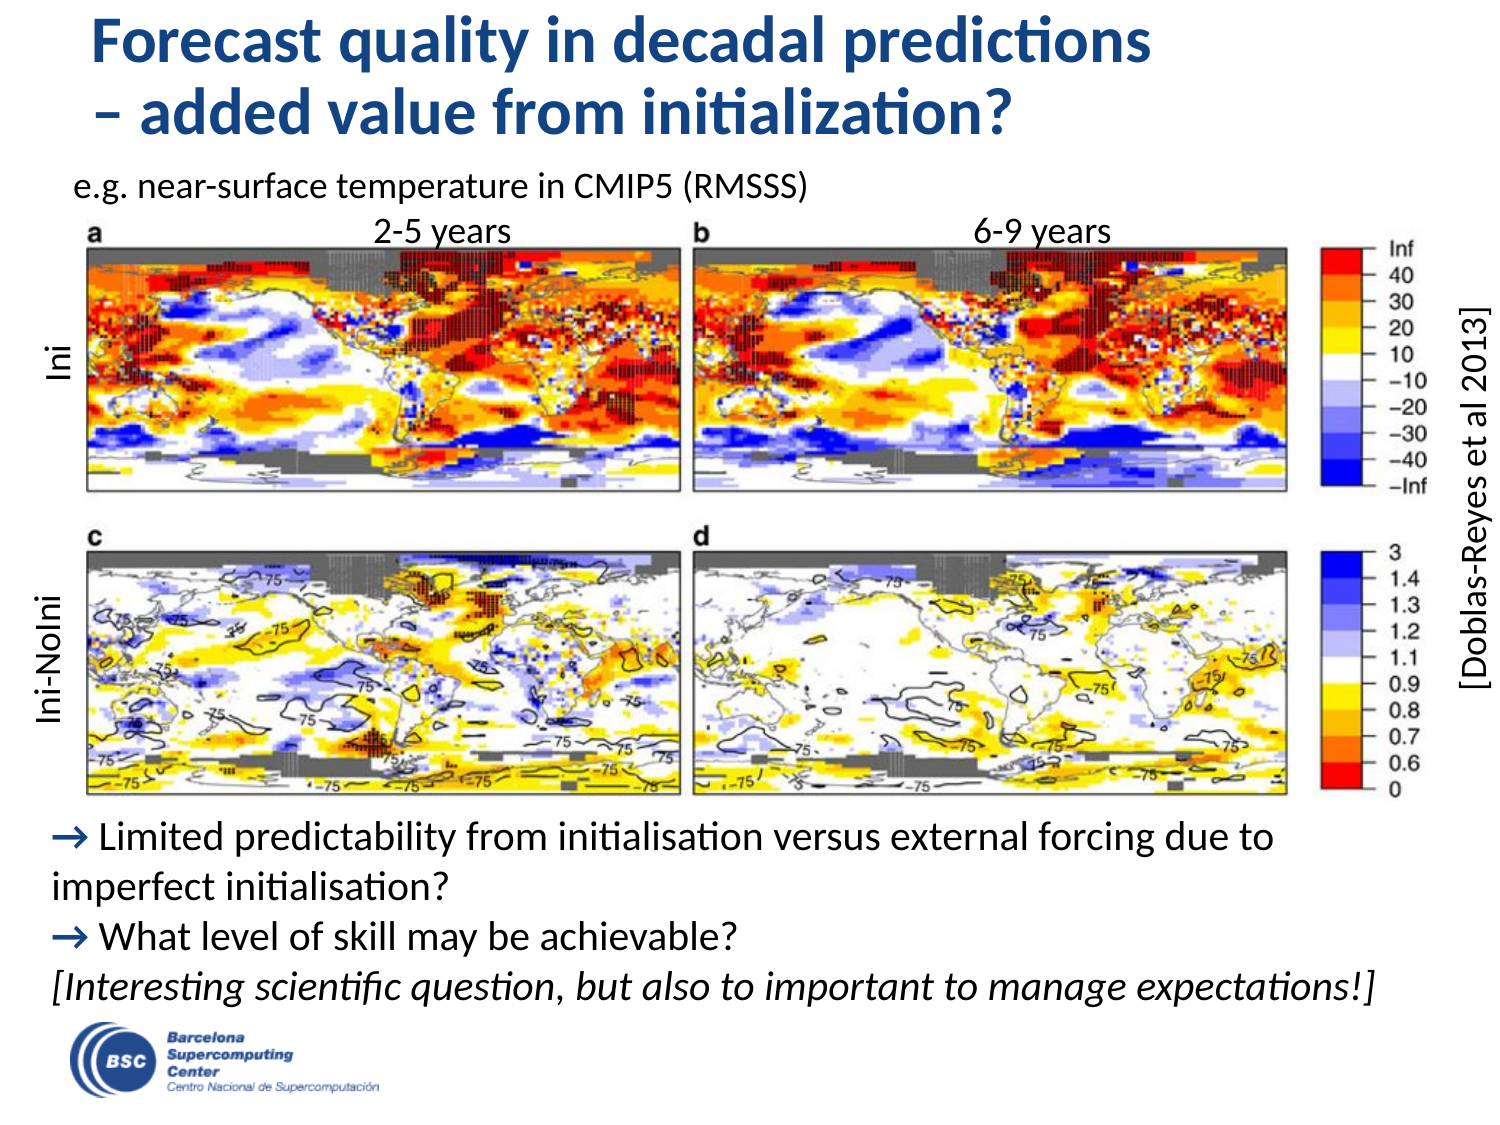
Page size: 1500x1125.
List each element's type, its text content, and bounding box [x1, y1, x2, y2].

text_box e.g. near-surface temperature in CMIP5 (RMSSS) 2-5 years 6-9 years [58, 153, 1127, 259]
text_box → Limited predictability from initialisation versus external forcing due to imperfect initialisation? → What level of skill may be achievable? [Interesting scientific question, but also to important to manage expectations!] [36, 801, 1436, 1017]
text_box [Doblas-Reyes et al 2013] [1441, 290, 1500, 706]
text_box Ini [25, 329, 86, 398]
title Forecast quality in decadal predictions – added value from initialization? [76, 42, 1427, 192]
picture [86, 218, 1427, 802]
text_box Ini-NoIni [15, 579, 75, 741]
picture [70, 1022, 379, 1098]
